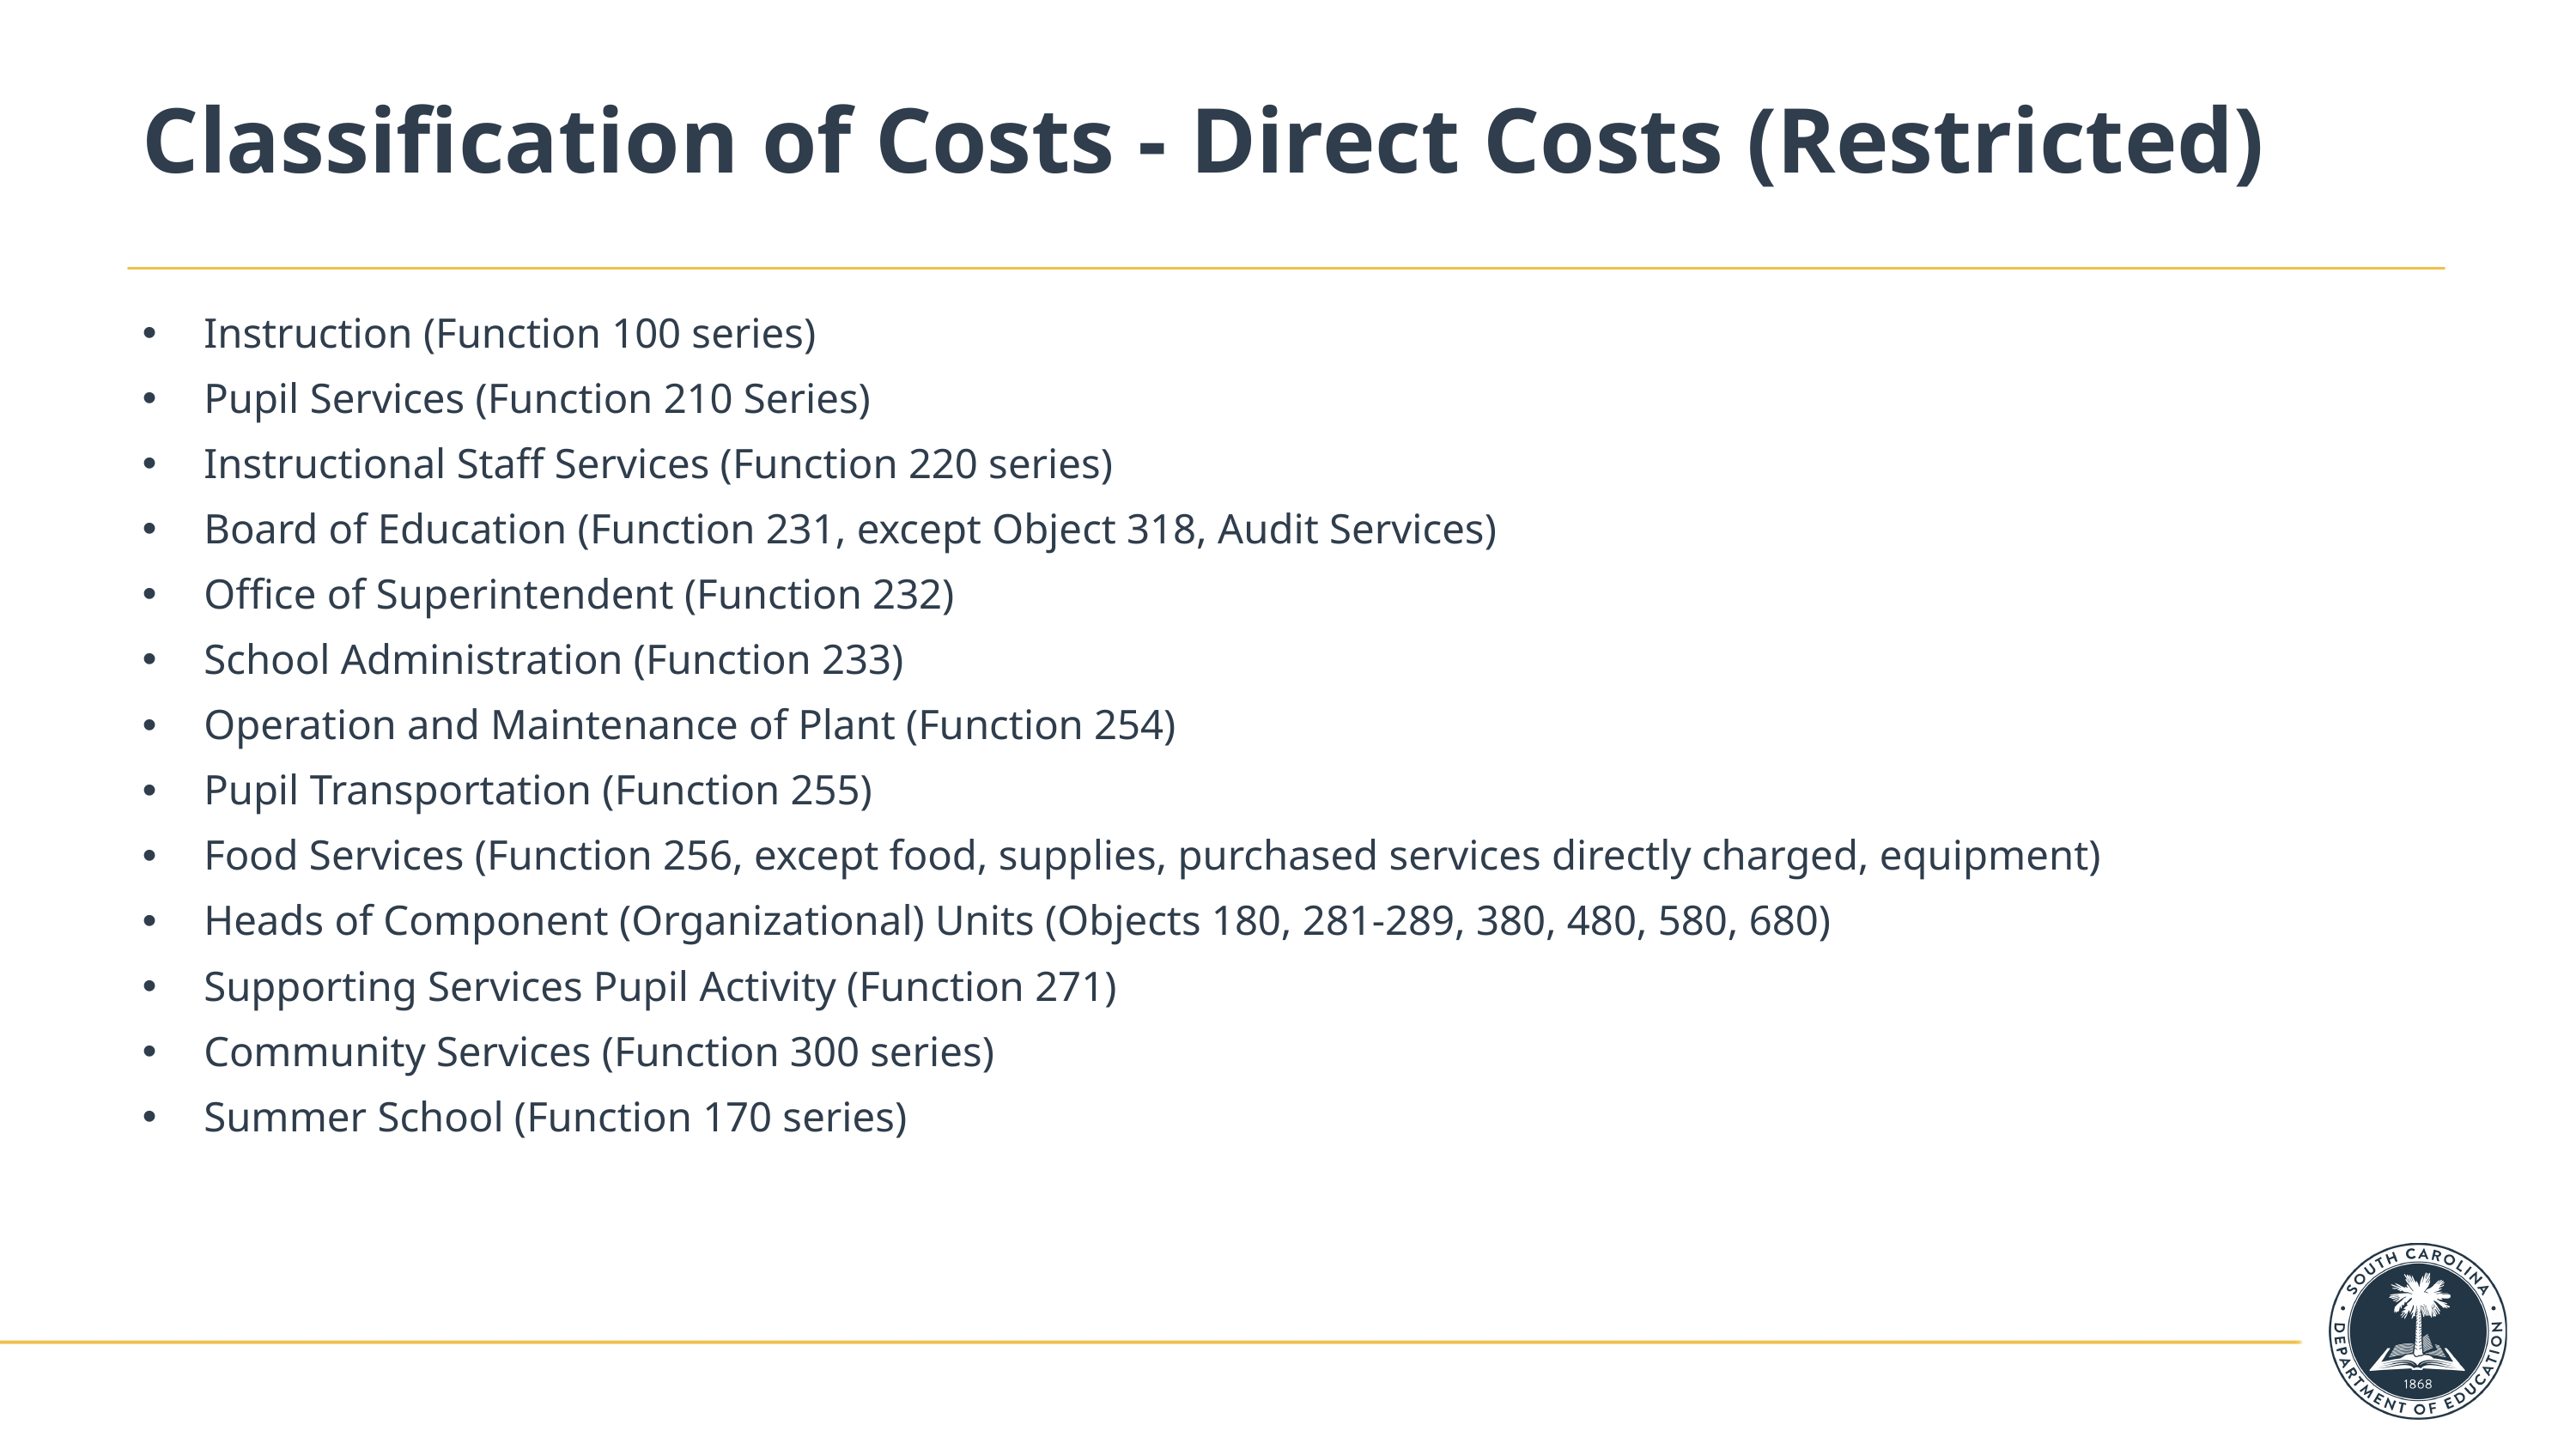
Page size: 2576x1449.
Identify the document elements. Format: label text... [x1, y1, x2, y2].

title Classification of Costs - Direct Costs (Restricted) [129, 76, 2447, 232]
list Instruction (Function 100 series) Pupil Services (Function 210 Series) Instructional Staff Services (Function 220 series) Board of Education (Function 231, except Object 318, Audit Services) Office of Superintendent (Function 232) School Administration (Function 233) Operation and Maintenance of Plant (Function 254) Pupil Transportation (Function 255) Food Services (Function 256, except food, supplies, purchased services directly charged, equipment) Heads of Component (Organizational) Units (Objects 180, 281-289, 380, 480, 580, 680) Supporting Services Pupil Activity (Function 271) Community Services (Function 300 series) Summer School (Function 170 series) [129, 306, 2447, 1149]
picture [2329, 1243, 2507, 1420]
